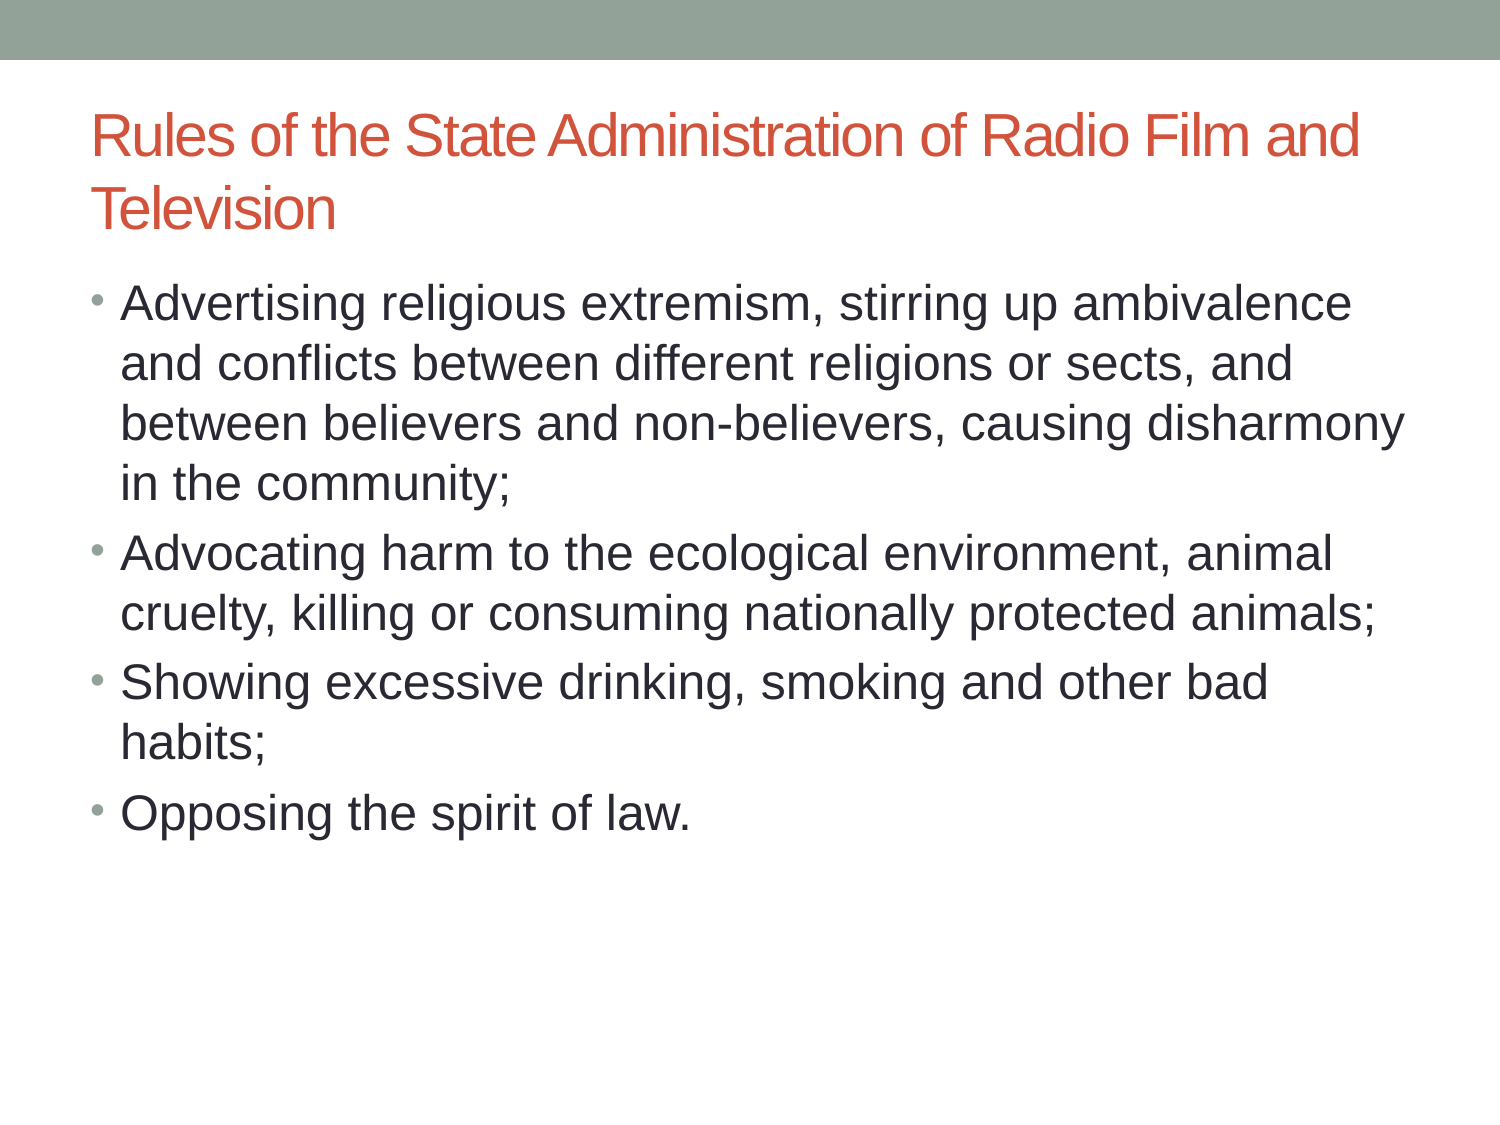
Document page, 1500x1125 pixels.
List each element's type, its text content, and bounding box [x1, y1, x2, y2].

title Rules of the State Administration of Radio Film and Television [75, 87, 1425, 250]
list Advertising religious extremism, stirring up ambivalence and conflicts between different religions or sects, and between believers and non-believers, causing disharmony in the community; Advocating harm to the ecological environment, animal cruelty, killing or consuming nationally protected animals; Showing excessive drinking, smoking and other bad habits; Opposing the spirit of law. [75, 262, 1425, 1063]
